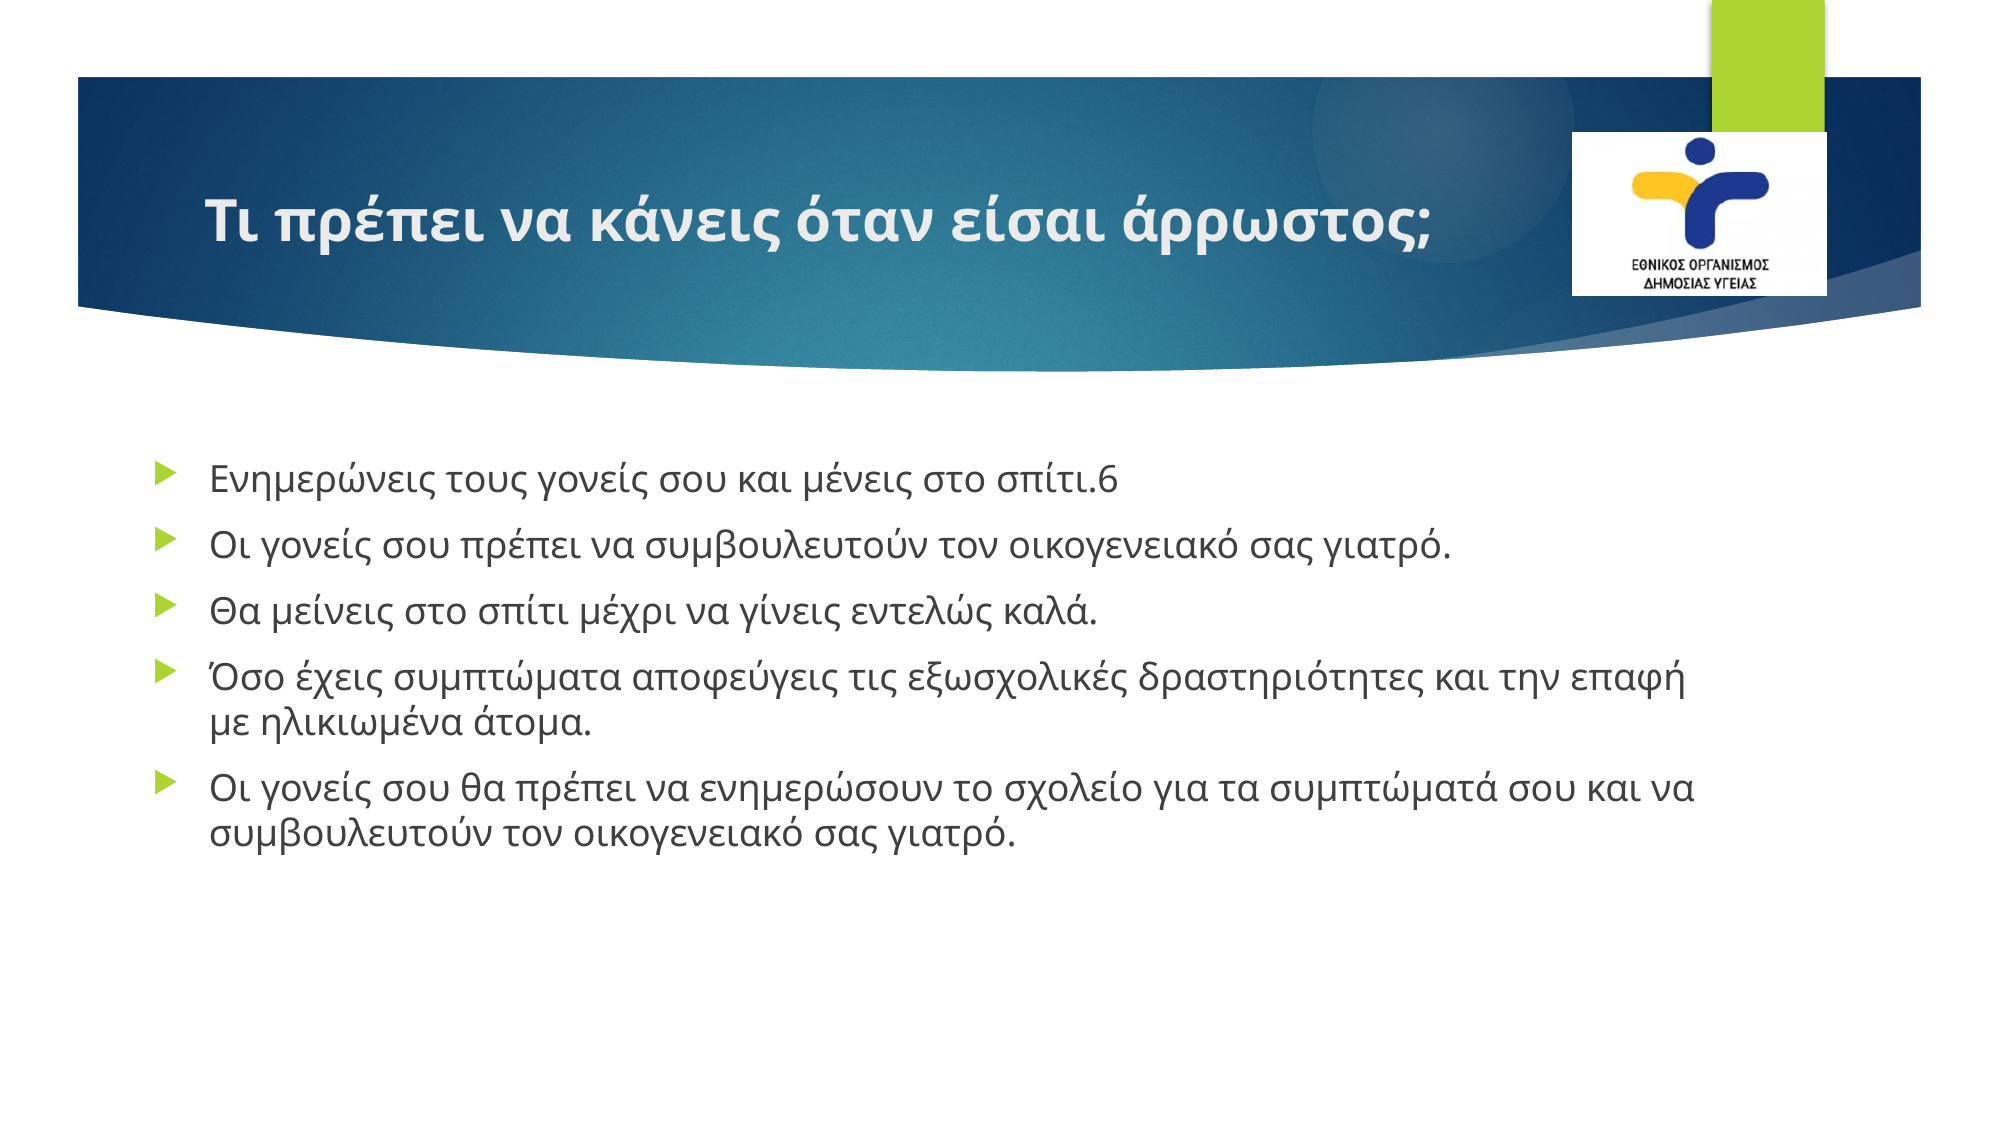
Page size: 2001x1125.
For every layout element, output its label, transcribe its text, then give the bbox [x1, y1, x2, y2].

title Τι πρέπει να κάνεις όταν είσαι άρρωστος; [189, 159, 1566, 276]
list Ενημερώνεις τους γονείς σου και μένεις στο σπίτι.6 Οι γονείς σου πρέπει να συμβουλευτούν τον οικογενειακό σας γιατρό. Θα μείνεις στο σπίτι μέχρι να γίνεις εντελώς καλά. Όσο έχεις συμπτώματα αποφεύγεις τις εξωσχολικές δραστηριότητες και την επαφή με ηλικιωμένα άτομα. Οι γονείς σου θα πρέπει να ενημερώσουν το σχολείο για τα συμπτώματά σου και να συμβουλευτούν τον οικογενειακό σας γιατρό. [137, 447, 1734, 1014]
picture [1571, 131, 1827, 296]
